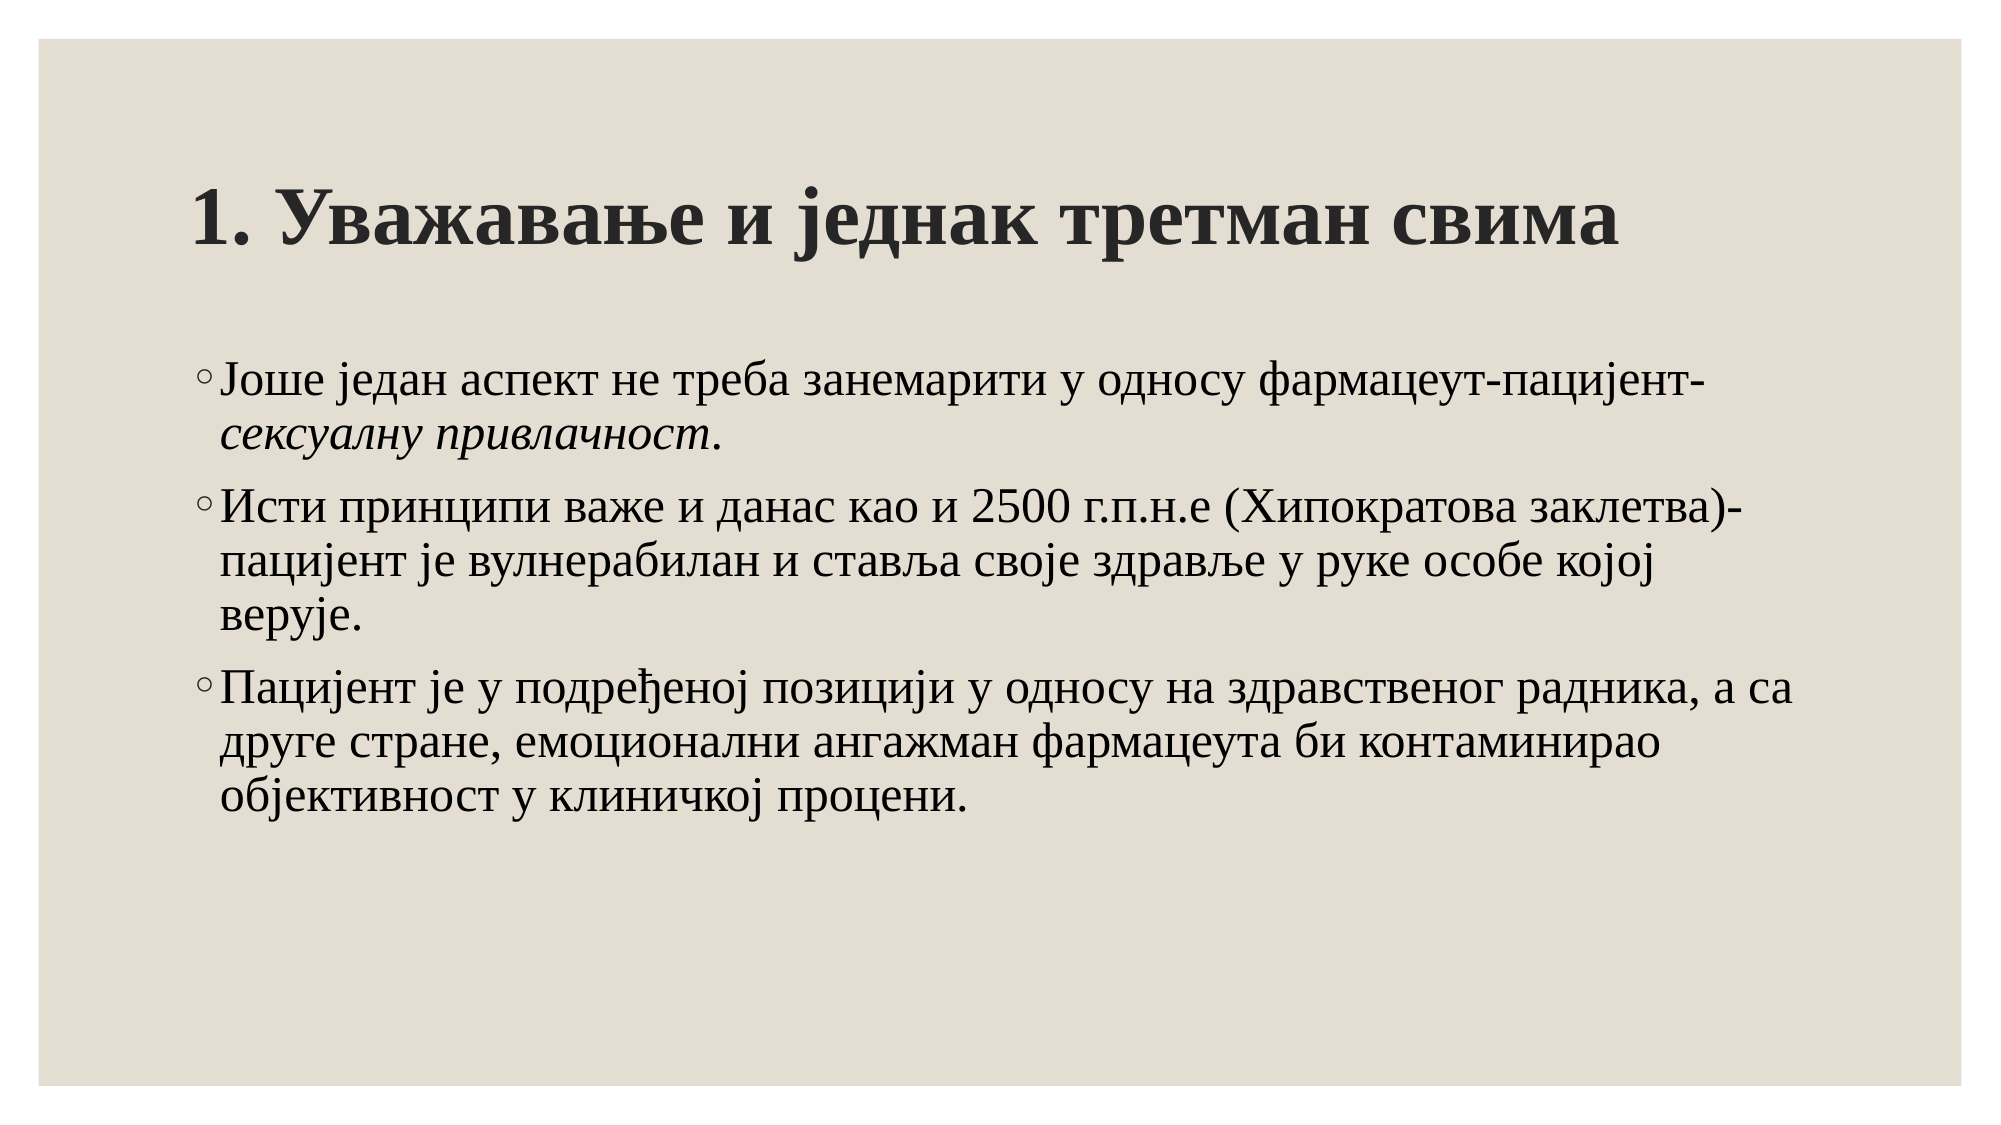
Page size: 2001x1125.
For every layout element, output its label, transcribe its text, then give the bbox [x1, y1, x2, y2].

list Јоше један аспект не треба занемарити у односу фармацеут-пацијент- сексуалну привлачност. Исти принципи важе и данас као и 2500 г.п.н.е (Хипократова заклетва)- пацијент је вулнерабилан и ставља своје здравље у руке особе којој верује. Пацијент је у подређеној позицији у односу на здравственог радника, а са друге стране, емоционални ангажман фармацеута би контаминирао објективност у клиничкој процени. [174, 345, 1825, 990]
title 1. Уважавање и једнак третман свима [174, 105, 1825, 331]
